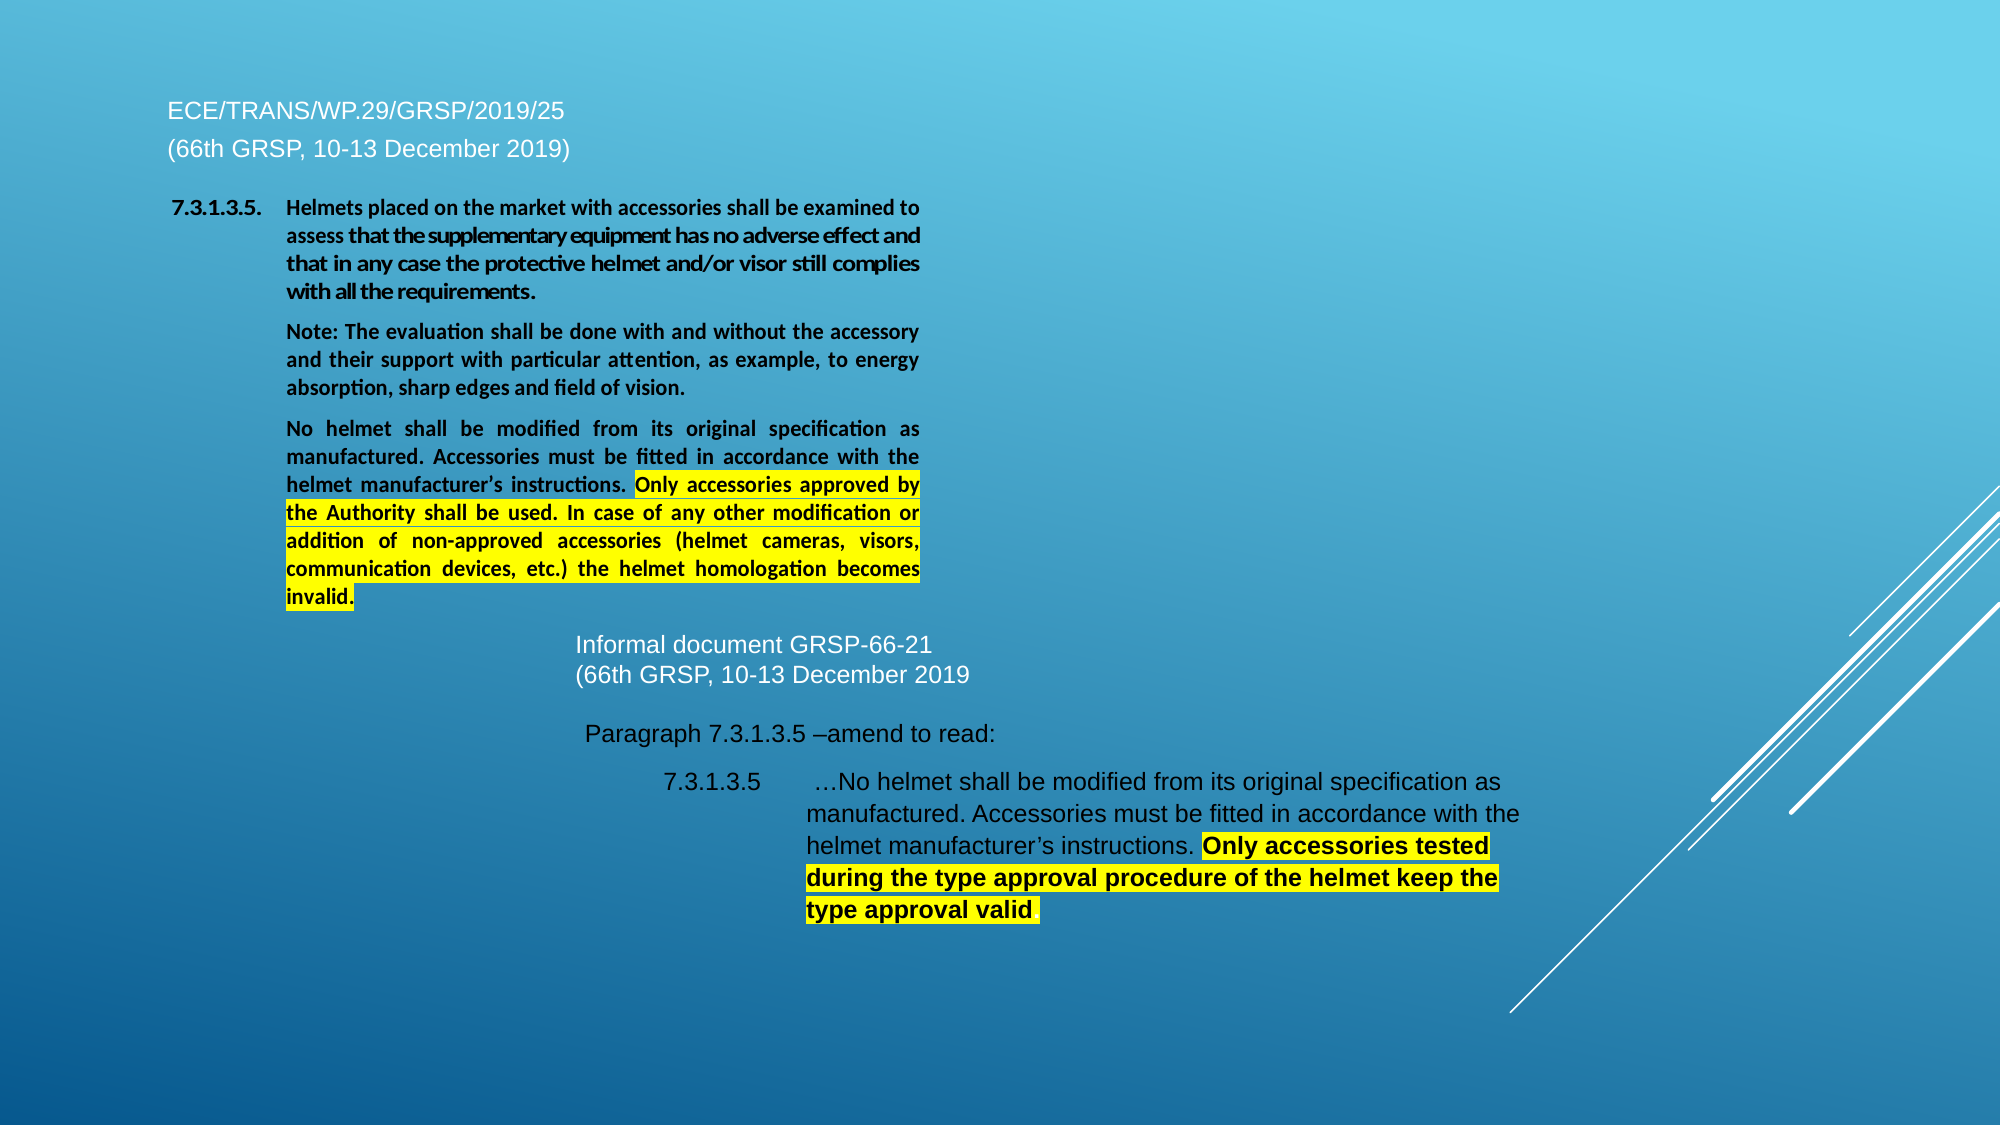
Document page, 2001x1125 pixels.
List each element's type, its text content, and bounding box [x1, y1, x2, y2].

picture [56, 192, 1035, 624]
text_box ECE/TRANS/WP.29/GRSP/2019/25 (66th GRSP, 10-13 December 2019) [152, 92, 723, 170]
text_box Paragraph 7.3.1.3.5 –amend to read: 7.3.1.3.5 …No helmet shall be modified from its original specification as manufactured. Accessories must be fitted in accordance with the helmet manufacturer’s instructions. Only accessories tested during the type approval procedure of the helmet keep the type approval valid. [570, 707, 1572, 932]
text_box Informal document GRSP-66-21 (66th GRSP, 10-13 December 2019 [560, 624, 1010, 696]
